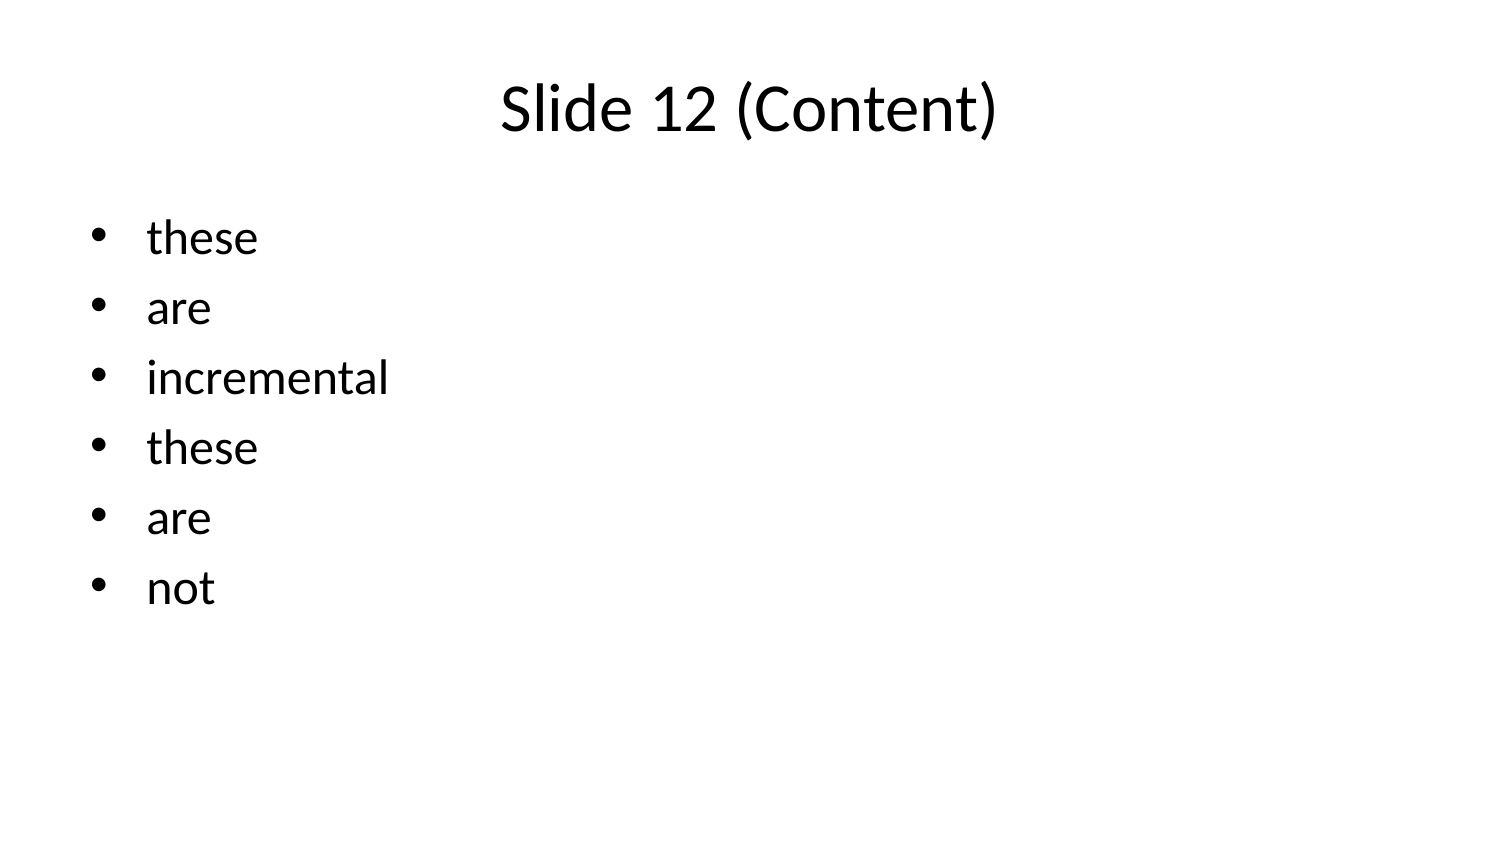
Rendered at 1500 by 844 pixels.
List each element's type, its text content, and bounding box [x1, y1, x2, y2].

title Slide 12 (Content) [75, 33, 1425, 175]
list these are incremental these are not [75, 196, 1425, 754]
